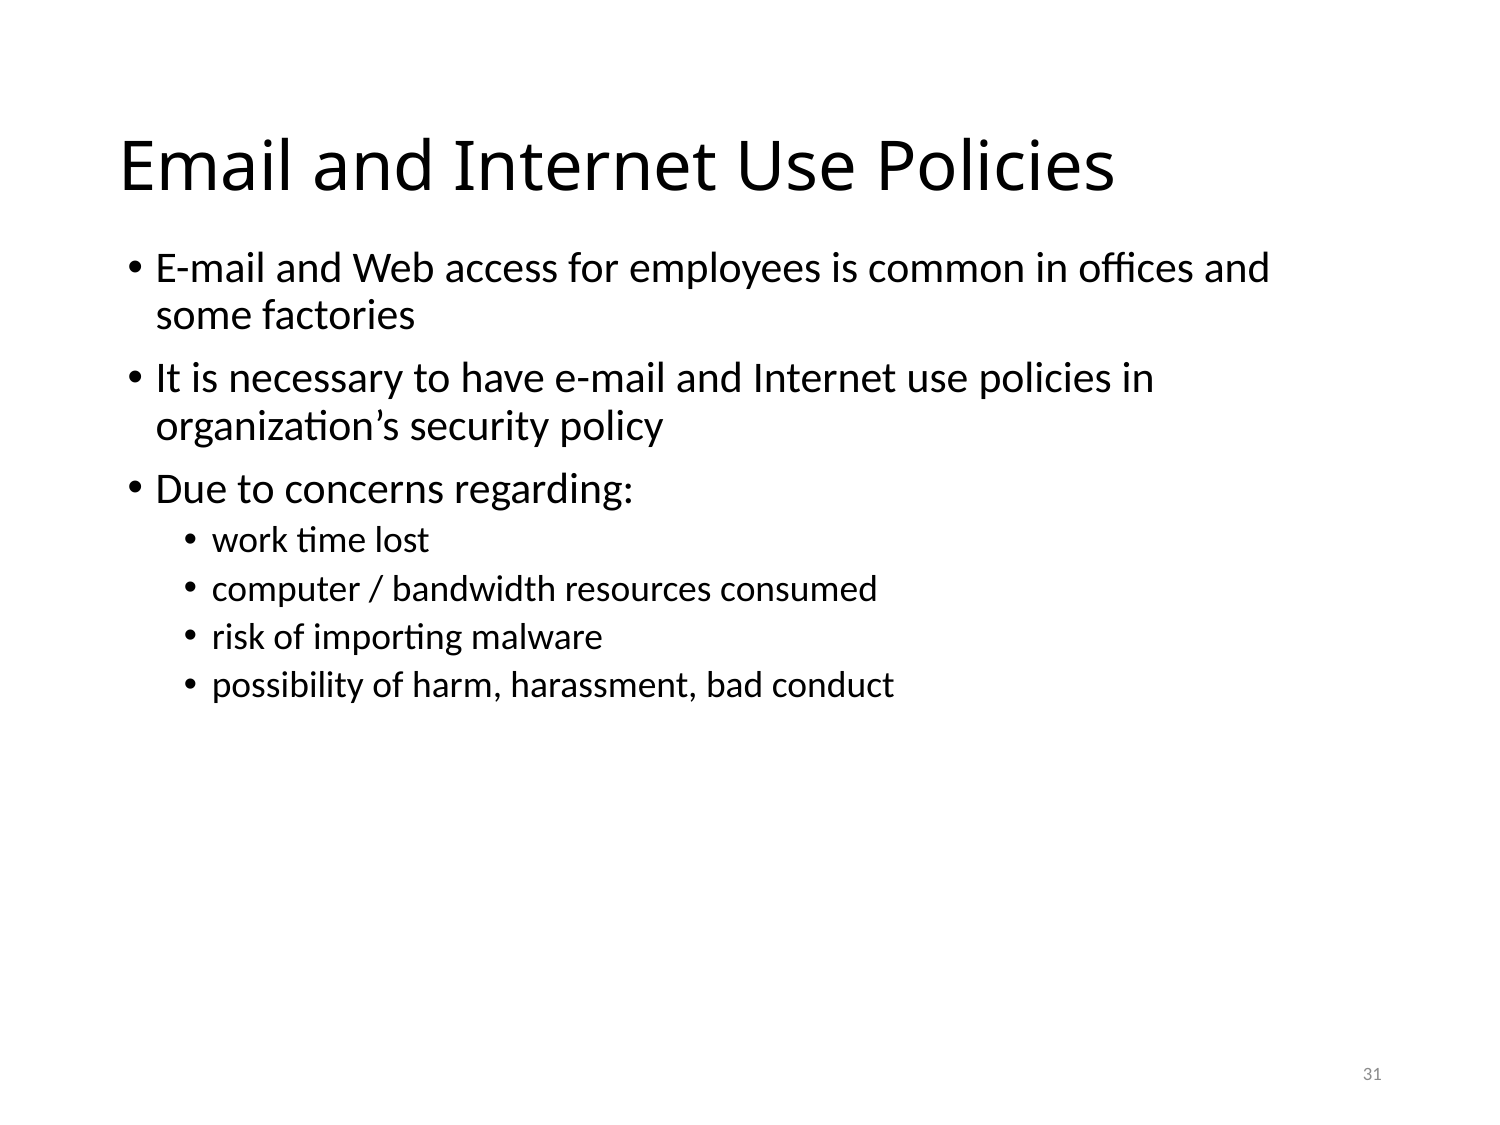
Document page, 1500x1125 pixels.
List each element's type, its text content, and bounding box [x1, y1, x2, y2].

title Email and Internet Use Policies [103, 59, 1397, 278]
slide_number 31 [1059, 1042, 1397, 1103]
list E-mail and Web access for employees is common in offices and some factories It is necessary to have e-mail and Internet use policies in organization’s security policy Due to concerns regarding: work time lost computer / bandwidth resources consumed risk of importing malware possibility of harm, harassment, bad conduct [112, 237, 1388, 1033]
